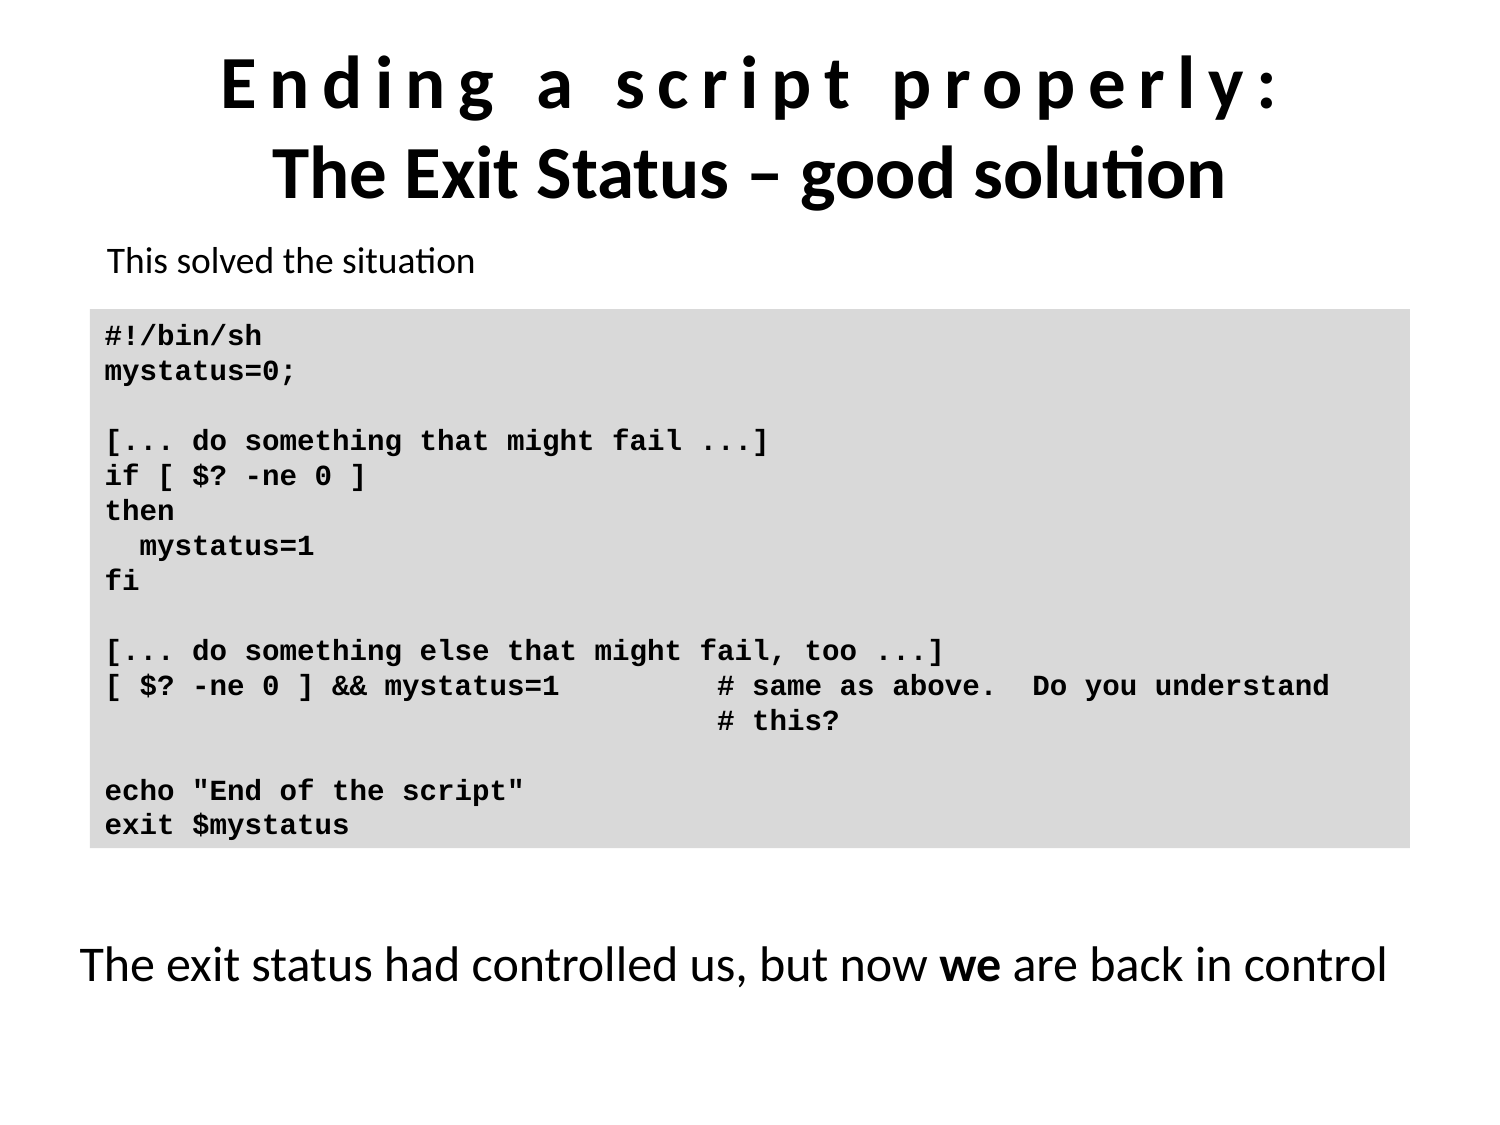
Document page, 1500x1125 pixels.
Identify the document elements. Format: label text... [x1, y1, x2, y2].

text_box #!/bin/sh mystatus=0; [... do something that might fail ...] if [ $? -ne 0 ] then mystatus=1 fi [... do something else that might fail, too ...] [ $? -ne 0 ] && mystatus=1 # same as above. Do you understand # this? echo "End of the script" exit $mystatus [89, 309, 1410, 849]
text_box This solved the situation [92, 228, 491, 289]
text_box Ending a script properly: The Exit Status – good solution [138, 25, 1362, 221]
text_box The exit status had controlled us, but now we are back in control [64, 924, 1403, 1000]
